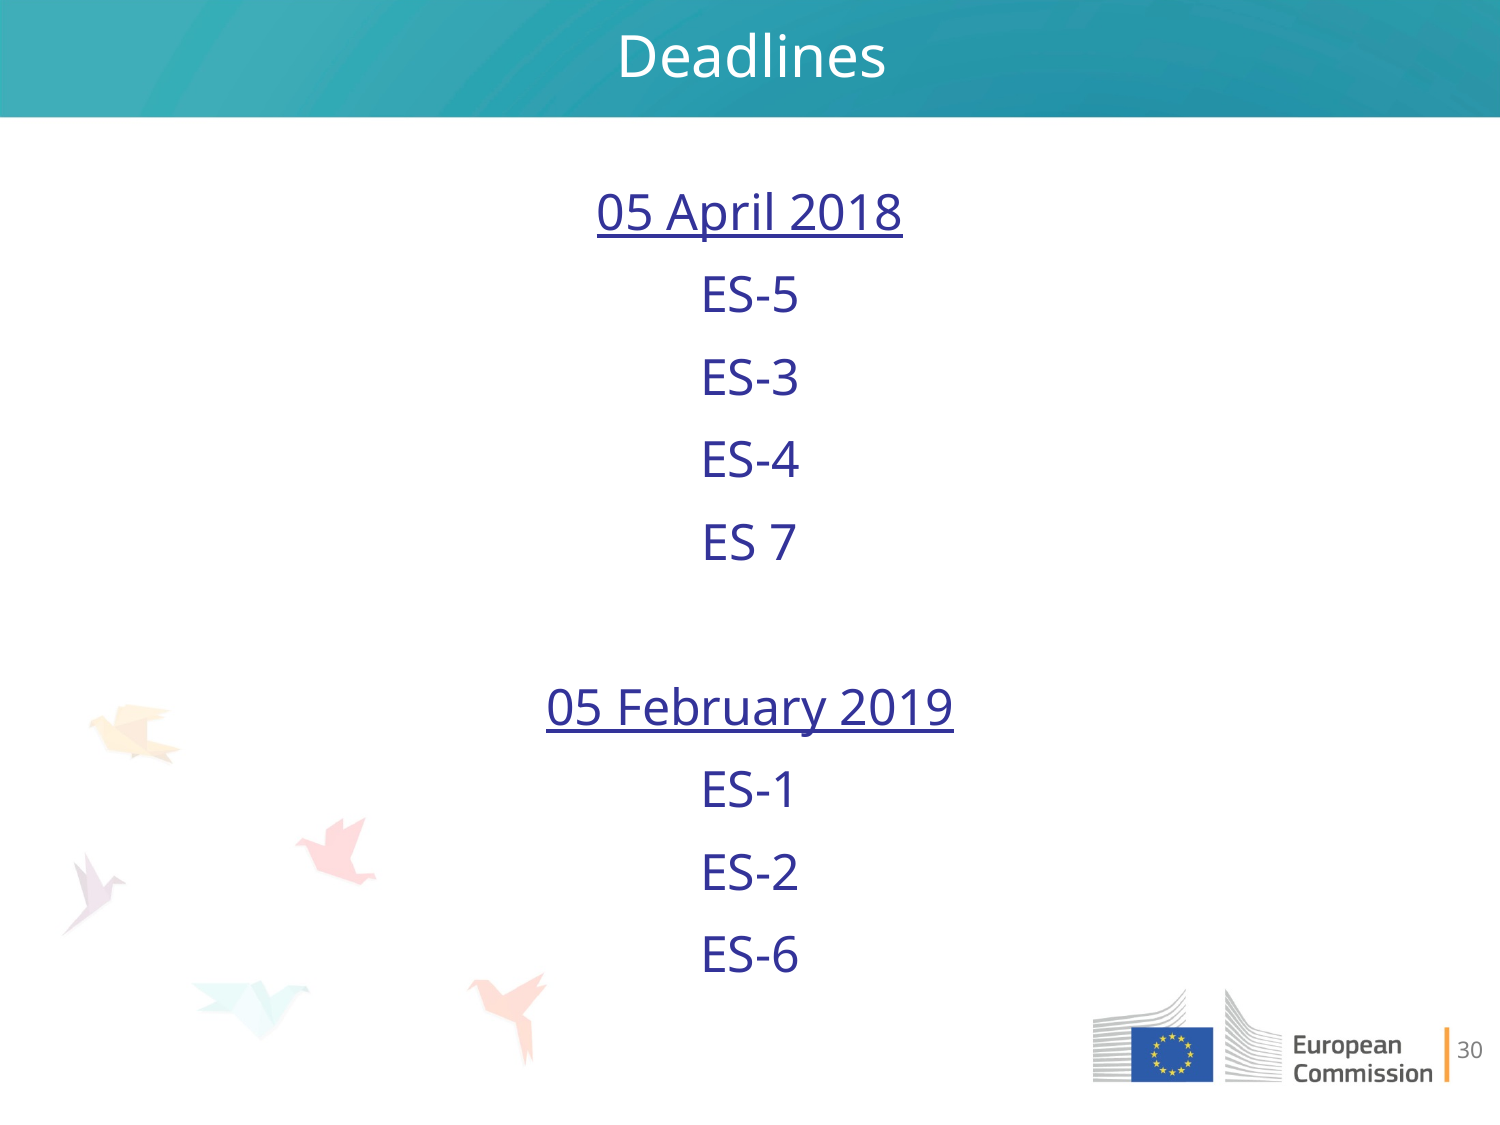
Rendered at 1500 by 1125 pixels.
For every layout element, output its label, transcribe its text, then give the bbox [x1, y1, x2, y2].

title Deadlines [78, 7, 1426, 103]
list 05 April 2018 ES-5 ES-3 ES-4 ES 7 05 February 2019 ES-1 ES-2 ES-6 [76, 172, 1424, 1017]
picture [0, 0, 1500, 1124]
